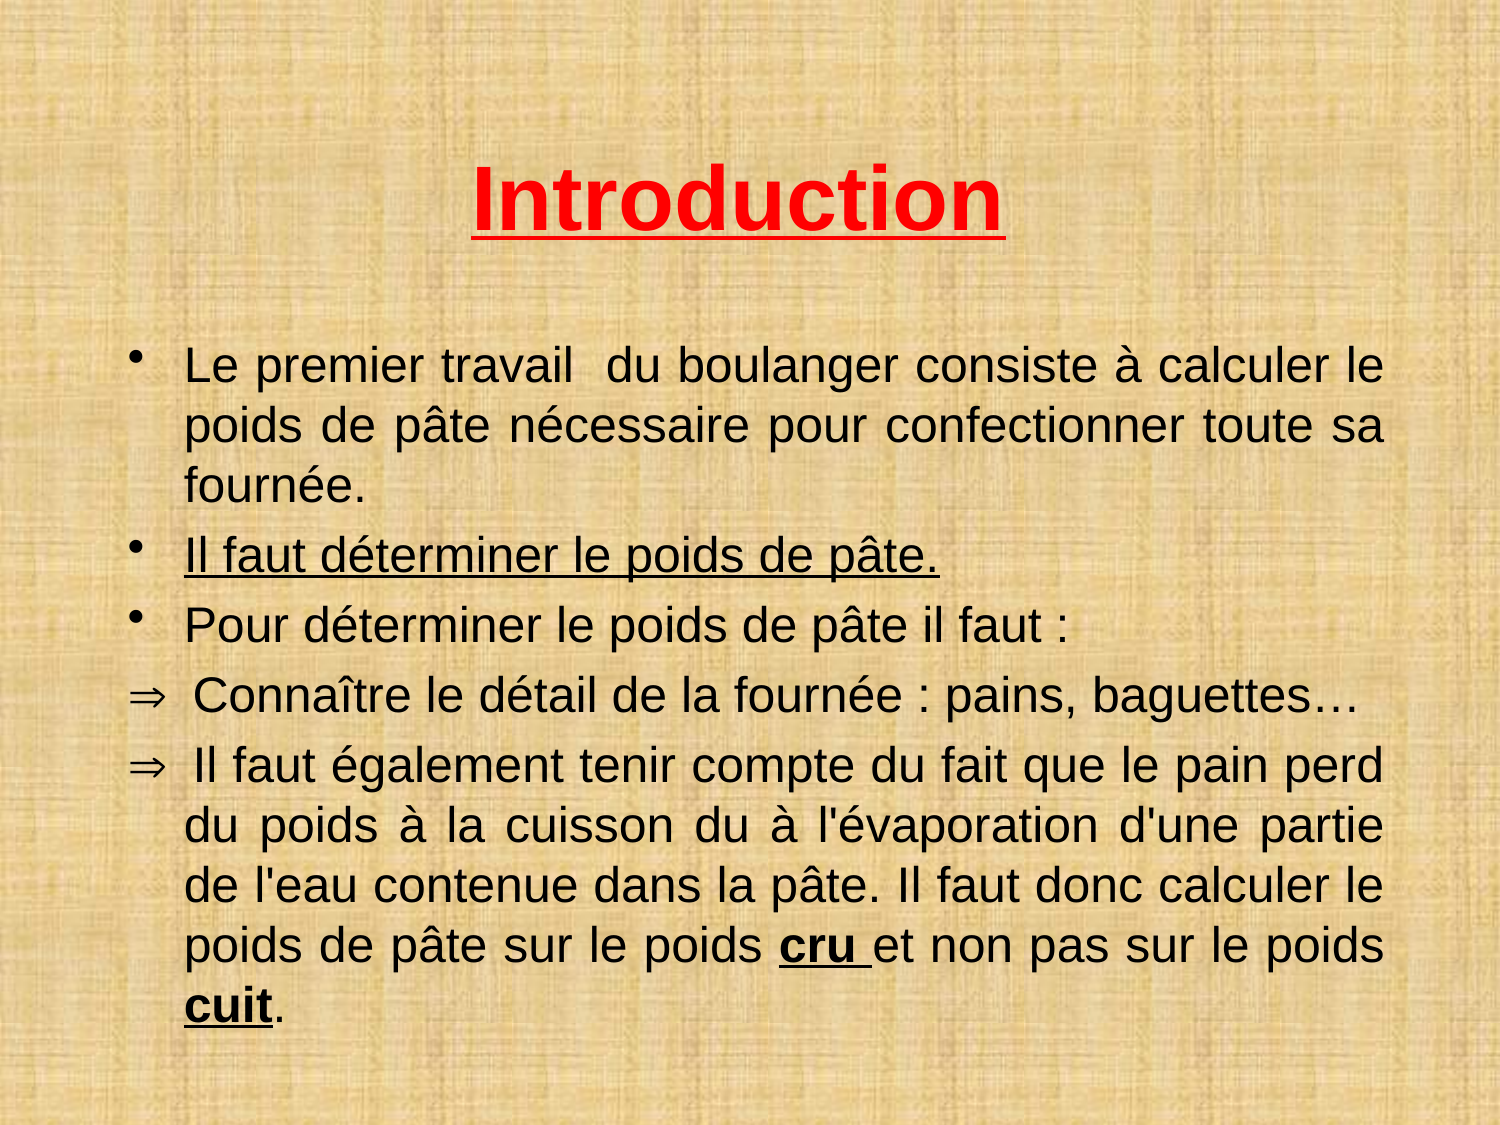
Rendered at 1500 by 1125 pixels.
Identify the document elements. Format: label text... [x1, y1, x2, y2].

picture [0, 0, 1500, 1125]
title Introduction [112, 99, 1388, 288]
list Le premier travail du boulanger consiste à calculer le poids de pâte nécessaire pour confectionner toute sa fournée. Il faut déterminer le poids de pâte. Pour déterminer le poids de pâte il faut : Þ Connaître le détail de la fournée : pains, baguettes… Þ Il faut également tenir compte du fait que le pain perd du poids à la cuisson du à l'évaporation d'une partie de l'eau contenue dans la pâte. Il faut donc calculer le poids de pâte sur le poids cru et non pas sur le poids cuit. [112, 324, 1400, 1050]
